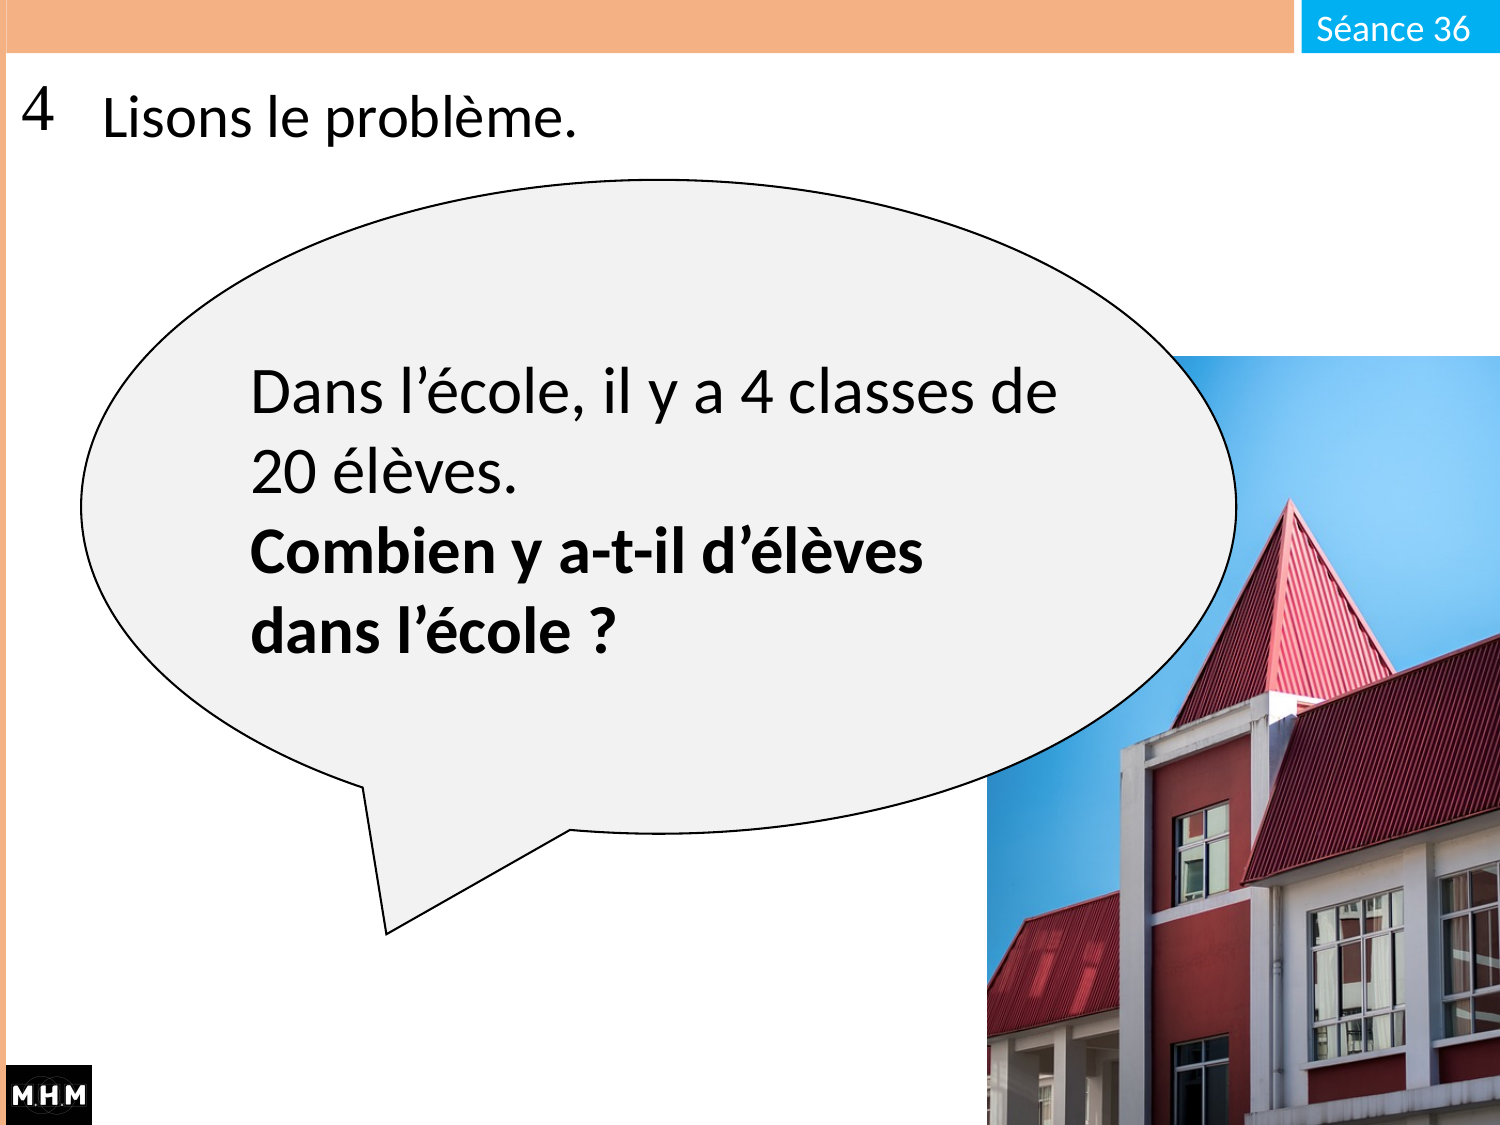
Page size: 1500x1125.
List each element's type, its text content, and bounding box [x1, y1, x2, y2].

picture [6, 1065, 92, 1125]
title Lisons le problème. [87, 32, 1382, 158]
text_box Dans l’école, il y a 4 classes de 20 élèves. Combien y a-t-il d’élèves dans l’école ? [80, 178, 1173, 936]
picture [987, 356, 1500, 1125]
